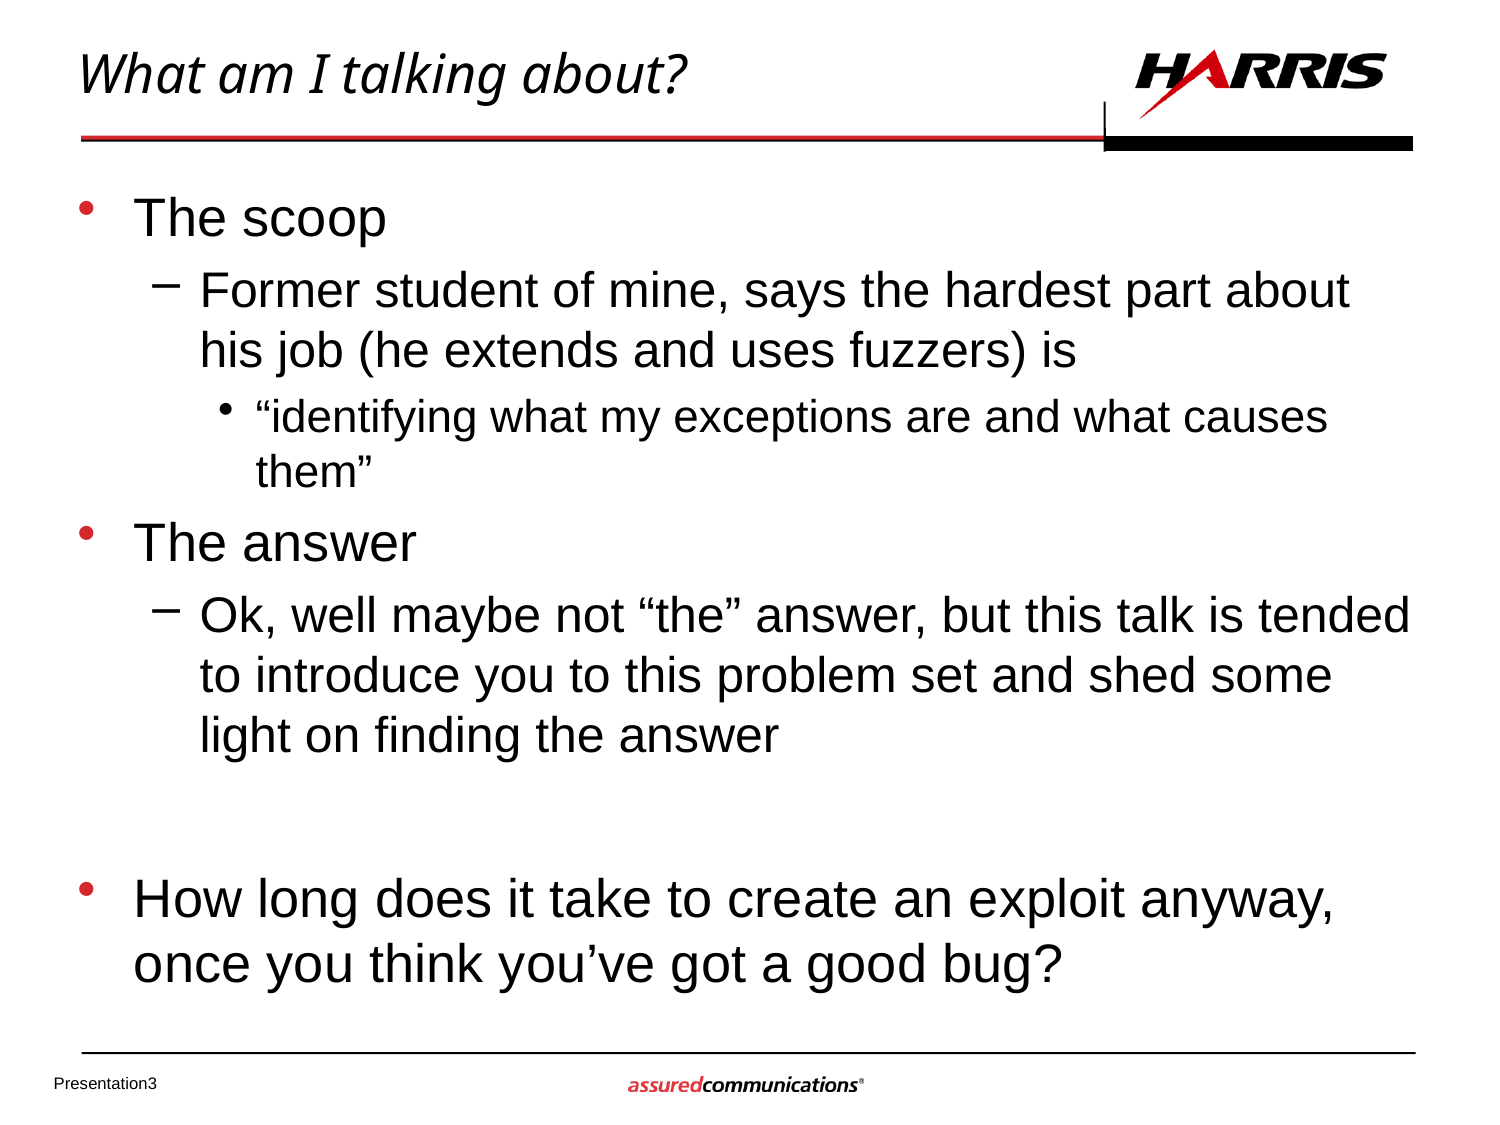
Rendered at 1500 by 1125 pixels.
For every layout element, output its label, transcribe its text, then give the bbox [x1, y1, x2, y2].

list The scoop Former student of mine, says the hardest part about his job (he extends and uses fuzzers) is “identifying what my exceptions are and what causes them” The answer Ok, well maybe not “the” answer, but this talk is tended to introduce you to this problem set and shed some light on finding the answer How long does it take to create an exploit anyway, once you think you’ve got a good bug? [62, 174, 1429, 1020]
picture [1135, 49, 1387, 119]
picture [628, 1076, 864, 1092]
title What am I talking about? [62, 27, 951, 117]
